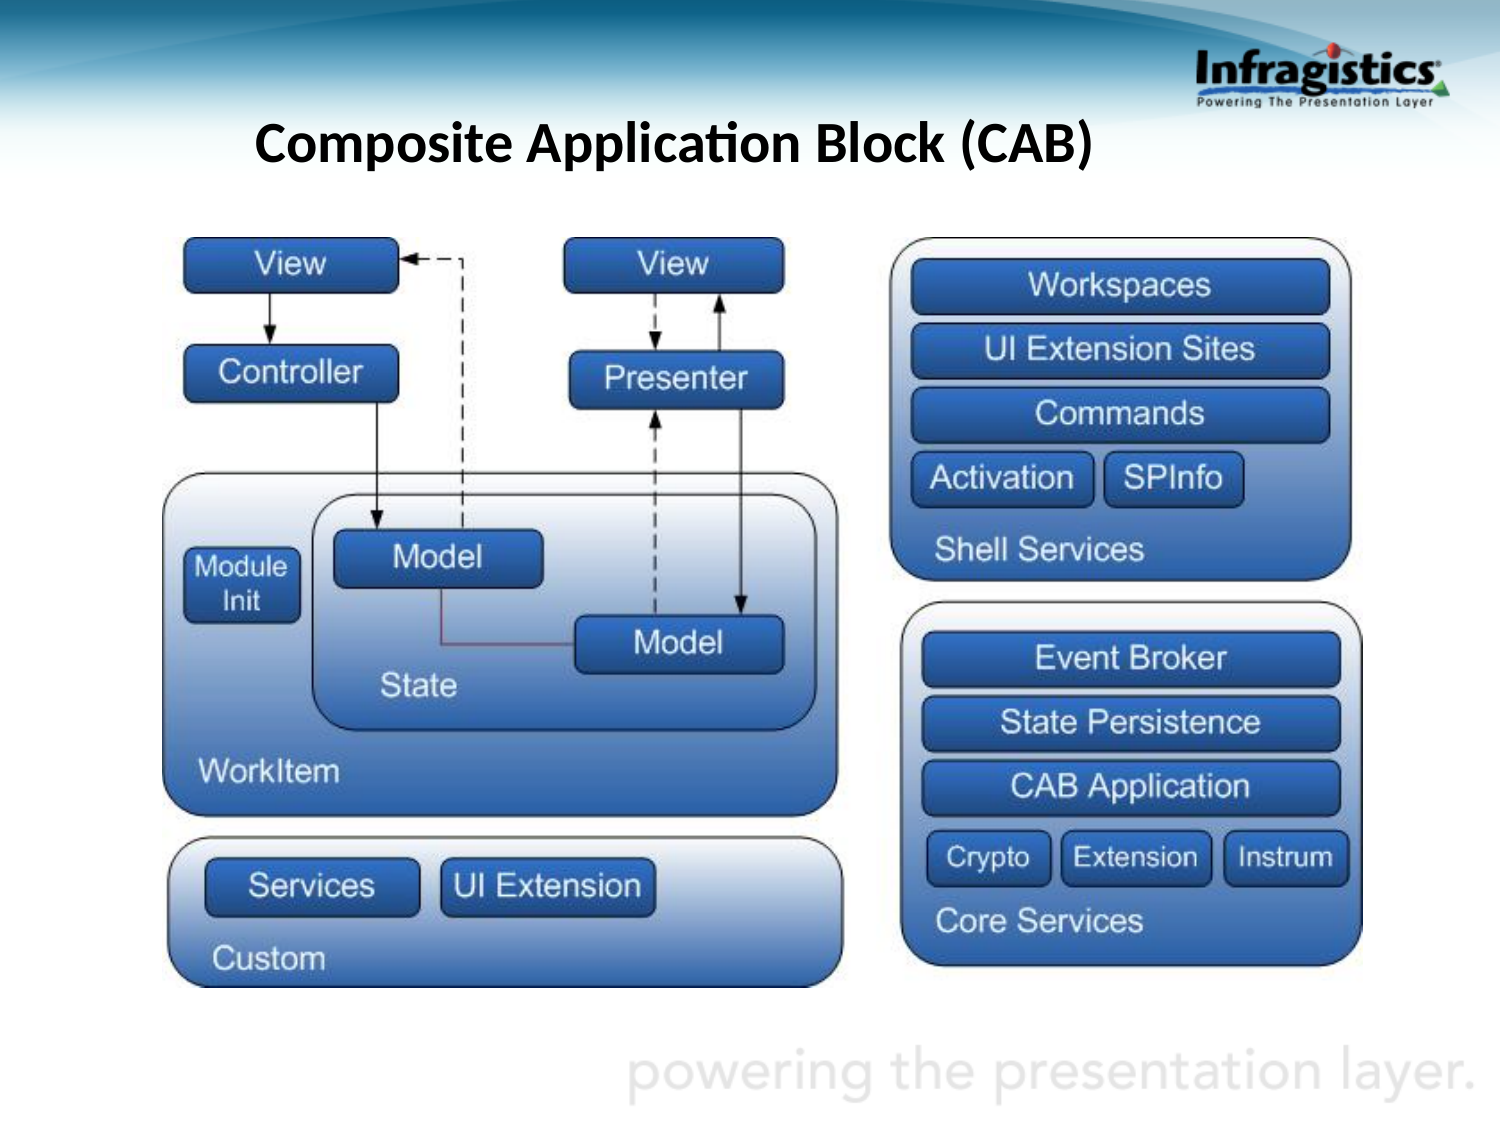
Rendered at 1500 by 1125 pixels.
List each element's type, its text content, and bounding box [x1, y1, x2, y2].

title Composite Application Block (CAB) [0, 44, 1351, 233]
picture [0, 0, 1500, 1125]
